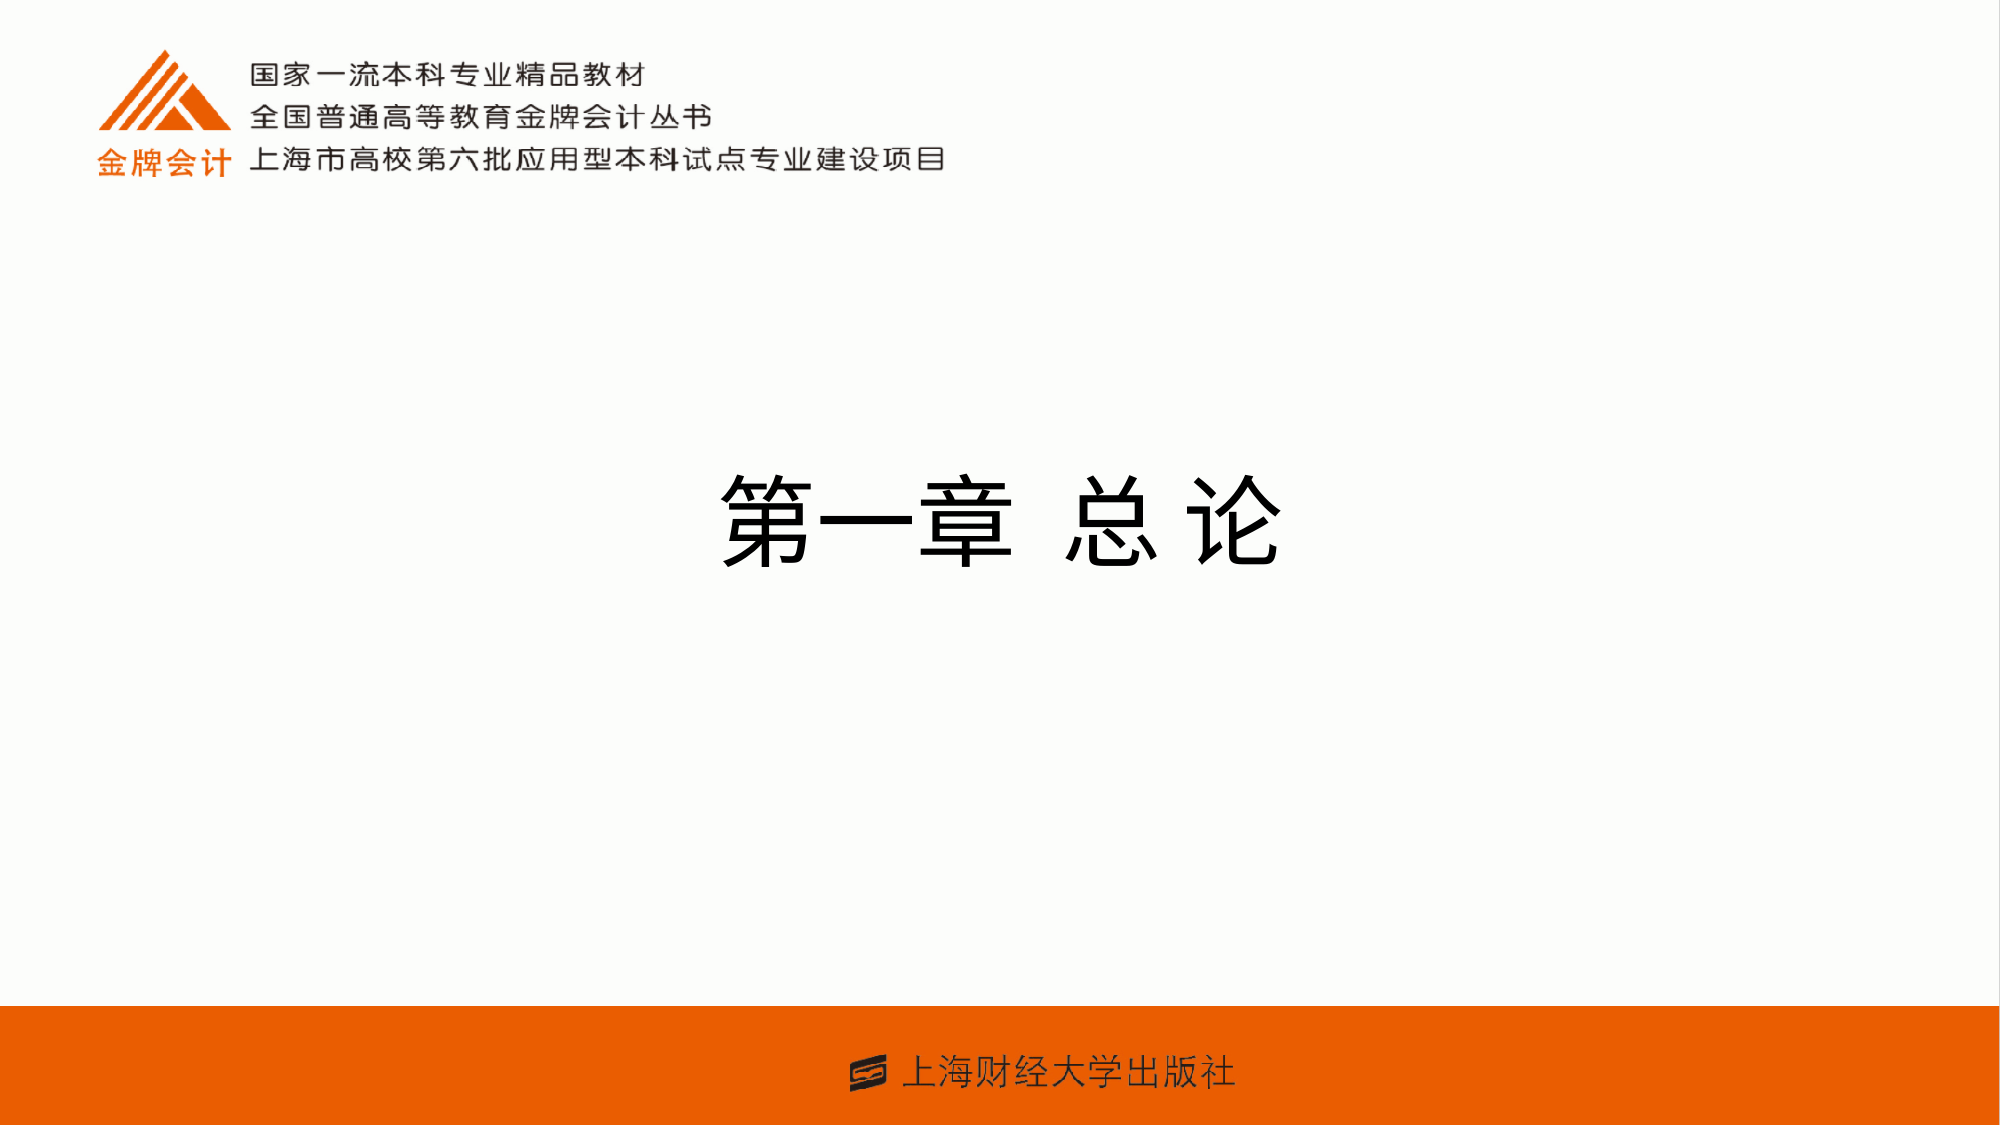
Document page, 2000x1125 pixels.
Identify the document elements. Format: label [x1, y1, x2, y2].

list [0, 0, 2000, 1125]
